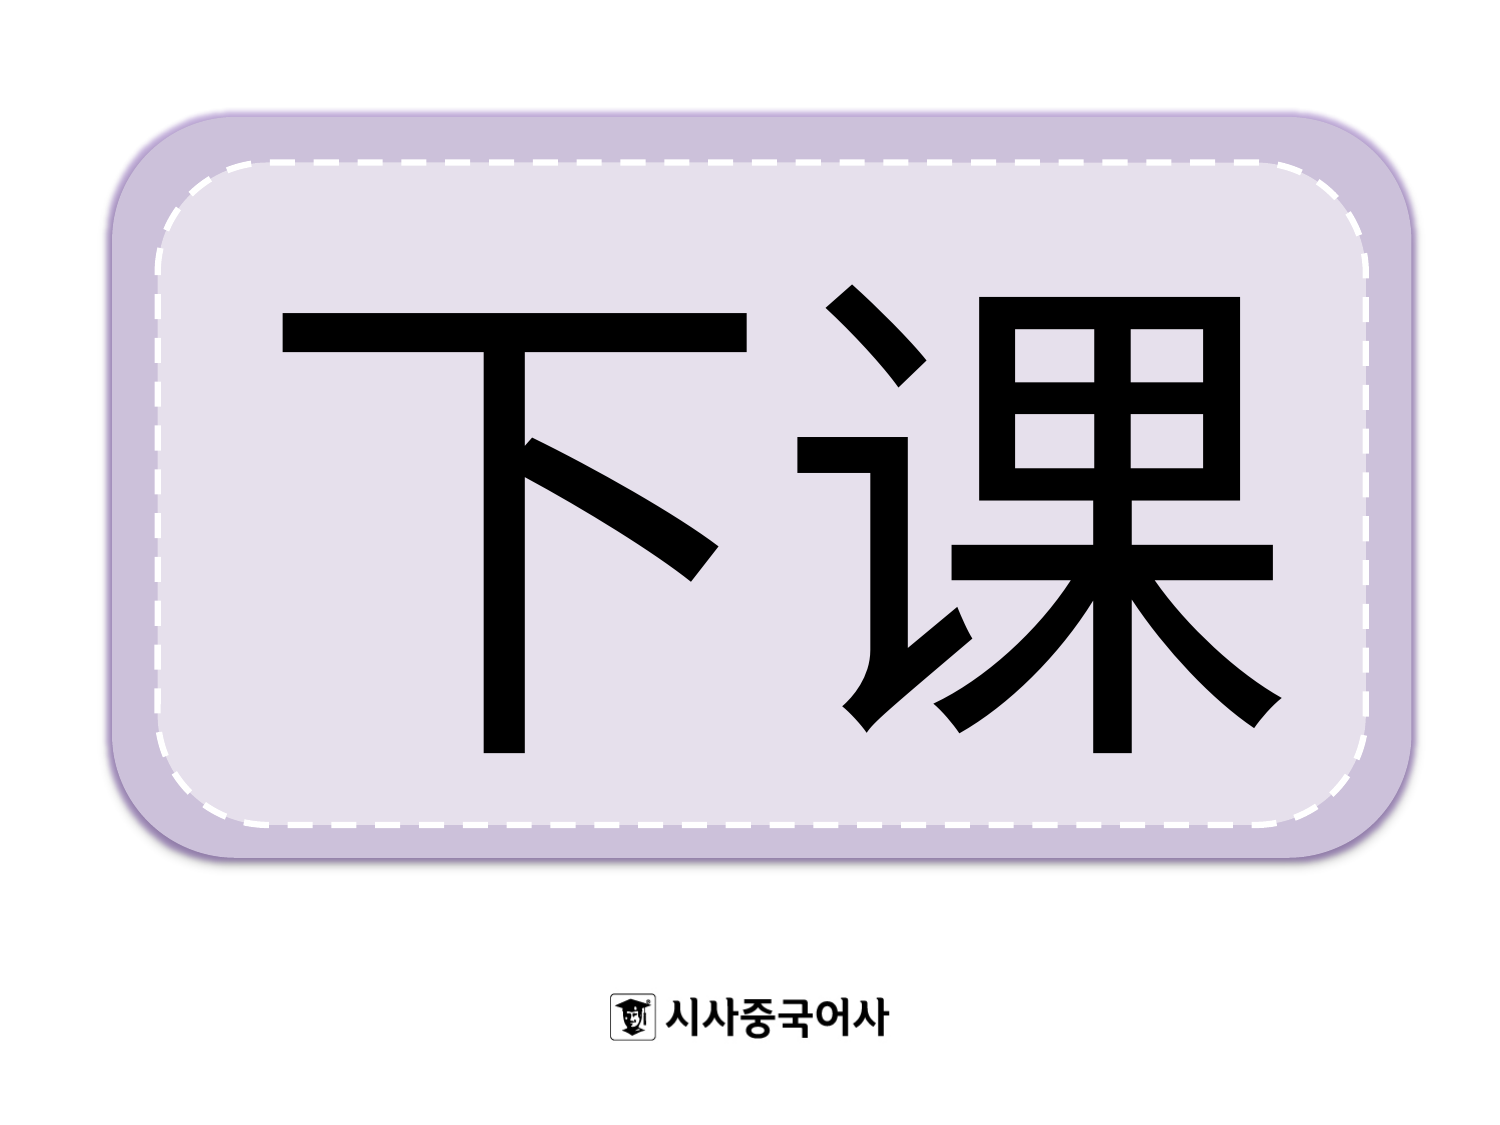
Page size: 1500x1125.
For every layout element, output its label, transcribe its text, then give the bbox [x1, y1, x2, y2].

text_box [162, 160, 1371, 824]
text_box 下课 [171, 172, 1380, 836]
picture [602, 987, 898, 1047]
